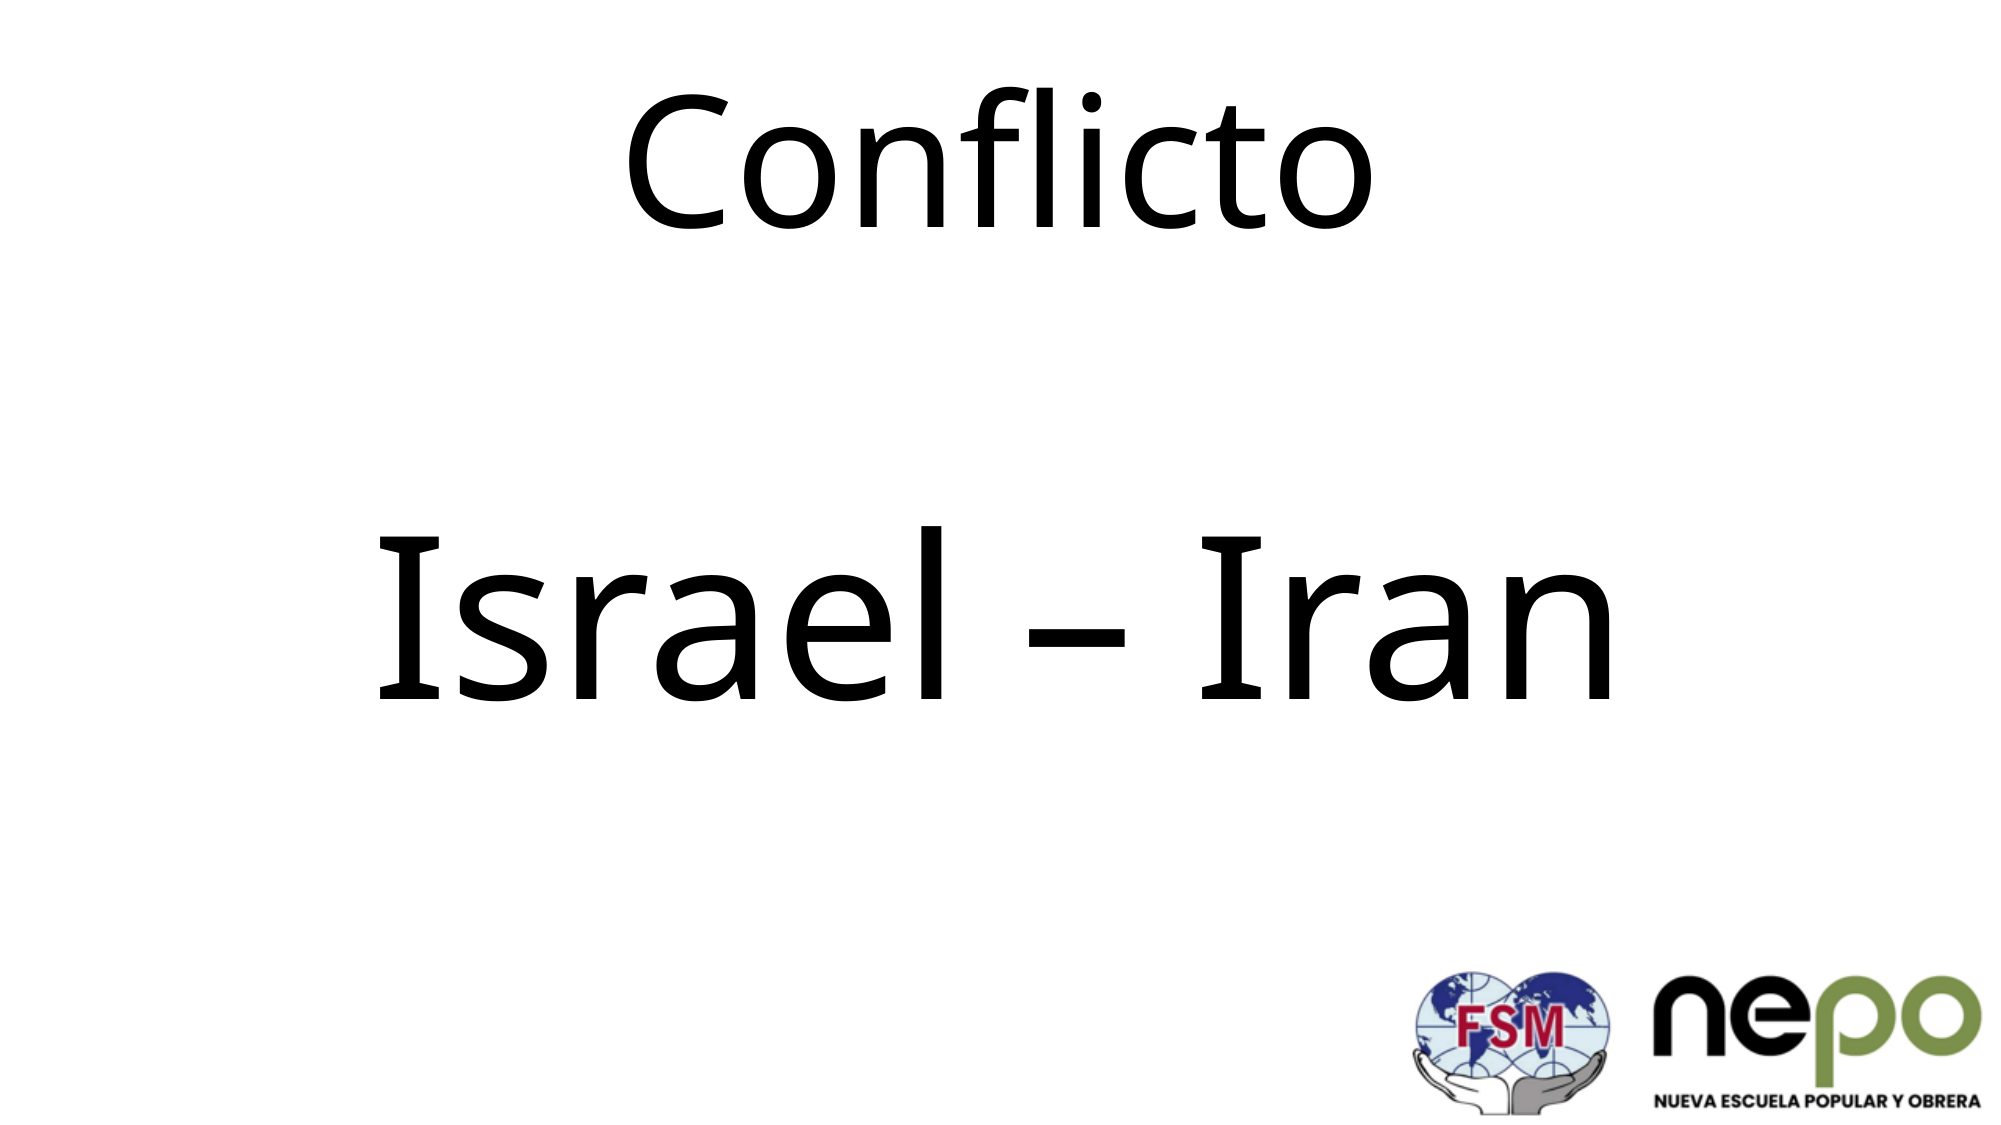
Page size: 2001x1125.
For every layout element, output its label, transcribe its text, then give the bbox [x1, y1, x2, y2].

title Conflicto [137, 59, 1863, 278]
picture [1399, 952, 2000, 1125]
list Israel – Iran [137, 496, 1863, 759]
